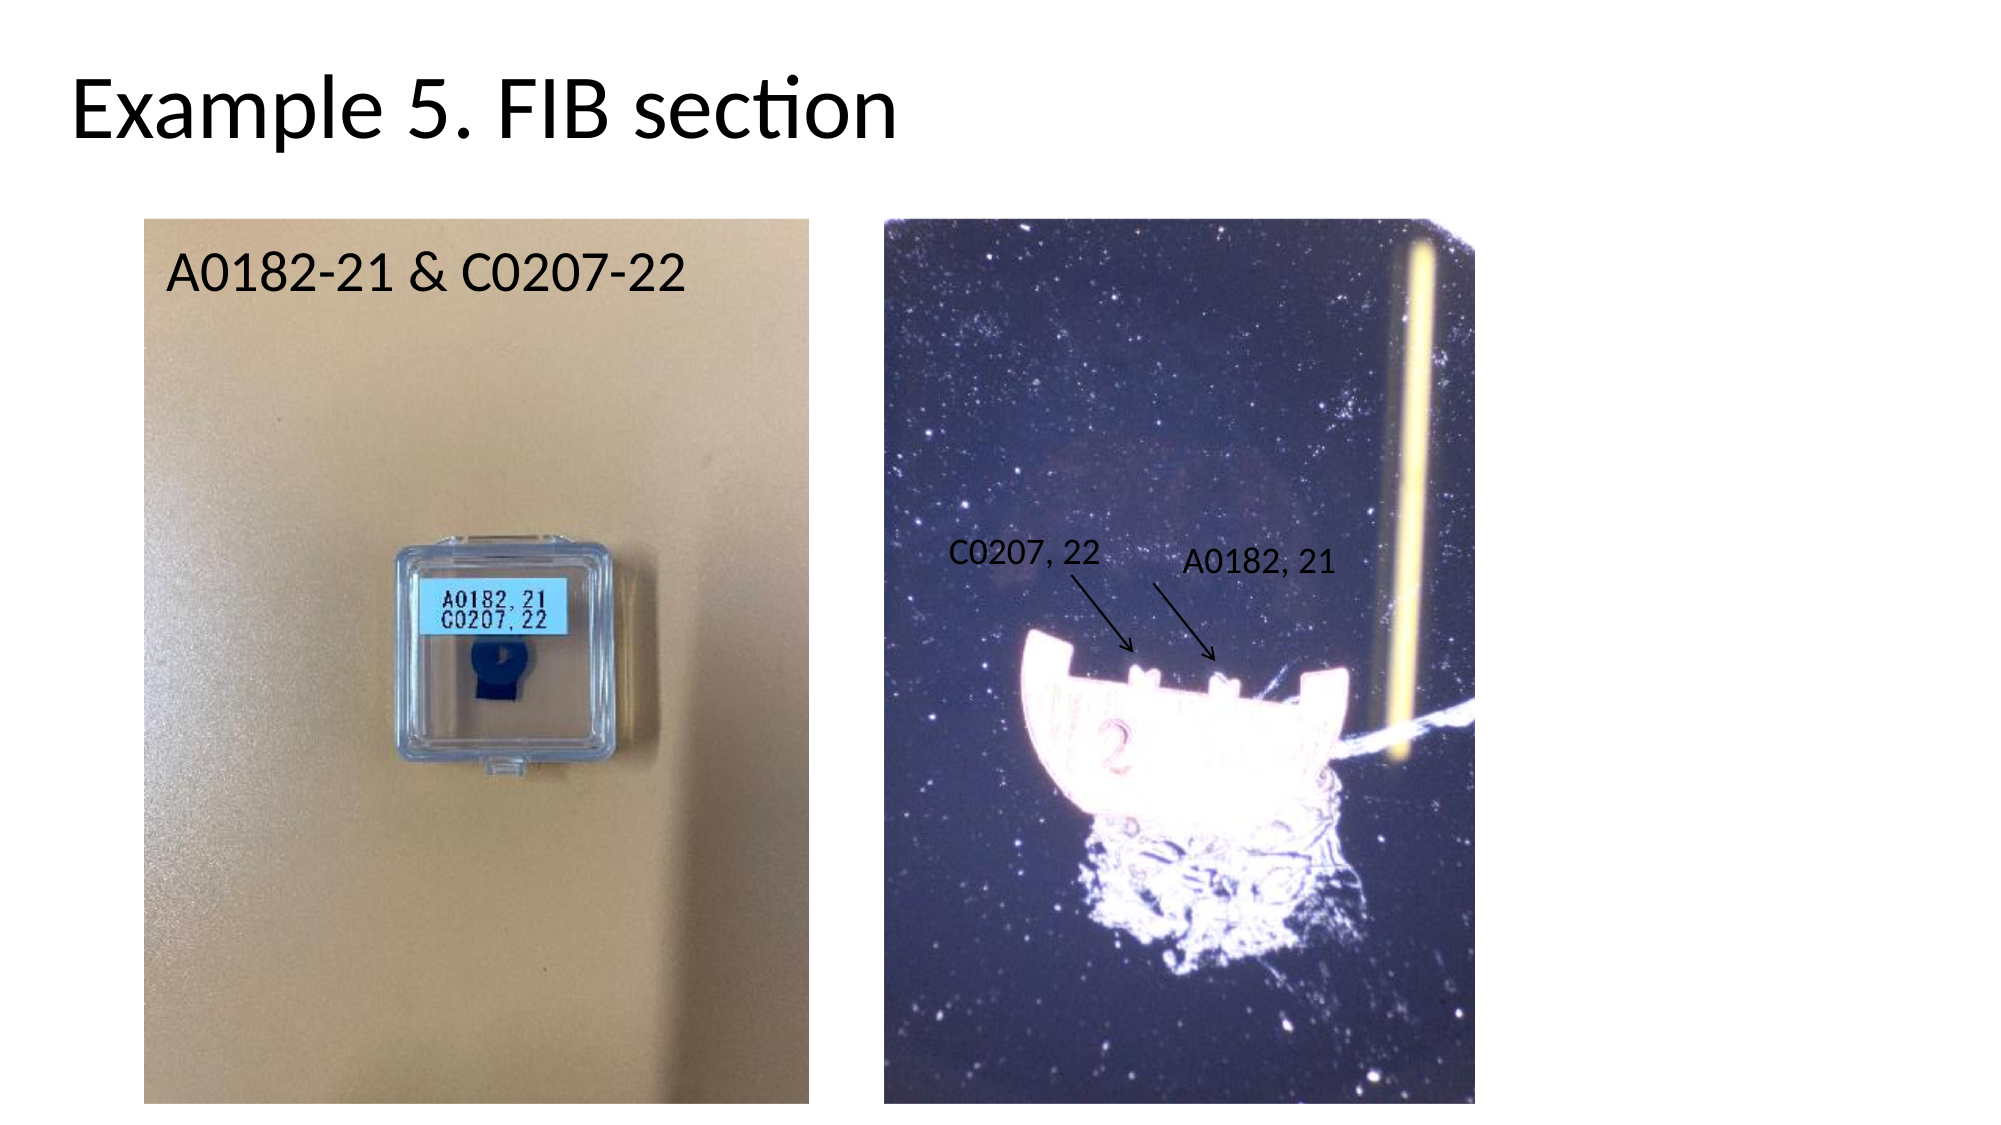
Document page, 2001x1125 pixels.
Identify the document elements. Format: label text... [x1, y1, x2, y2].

text_box A0182-21 & C0207-22 [151, 225, 702, 310]
picture [144, 994, 809, 1103]
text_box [1071, 574, 1134, 653]
text_box Example 5. FIB section [55, 0, 1781, 218]
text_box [1153, 583, 1216, 662]
picture [144, 220, 809, 328]
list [33, 328, 919, 994]
picture [736, 220, 1622, 1103]
